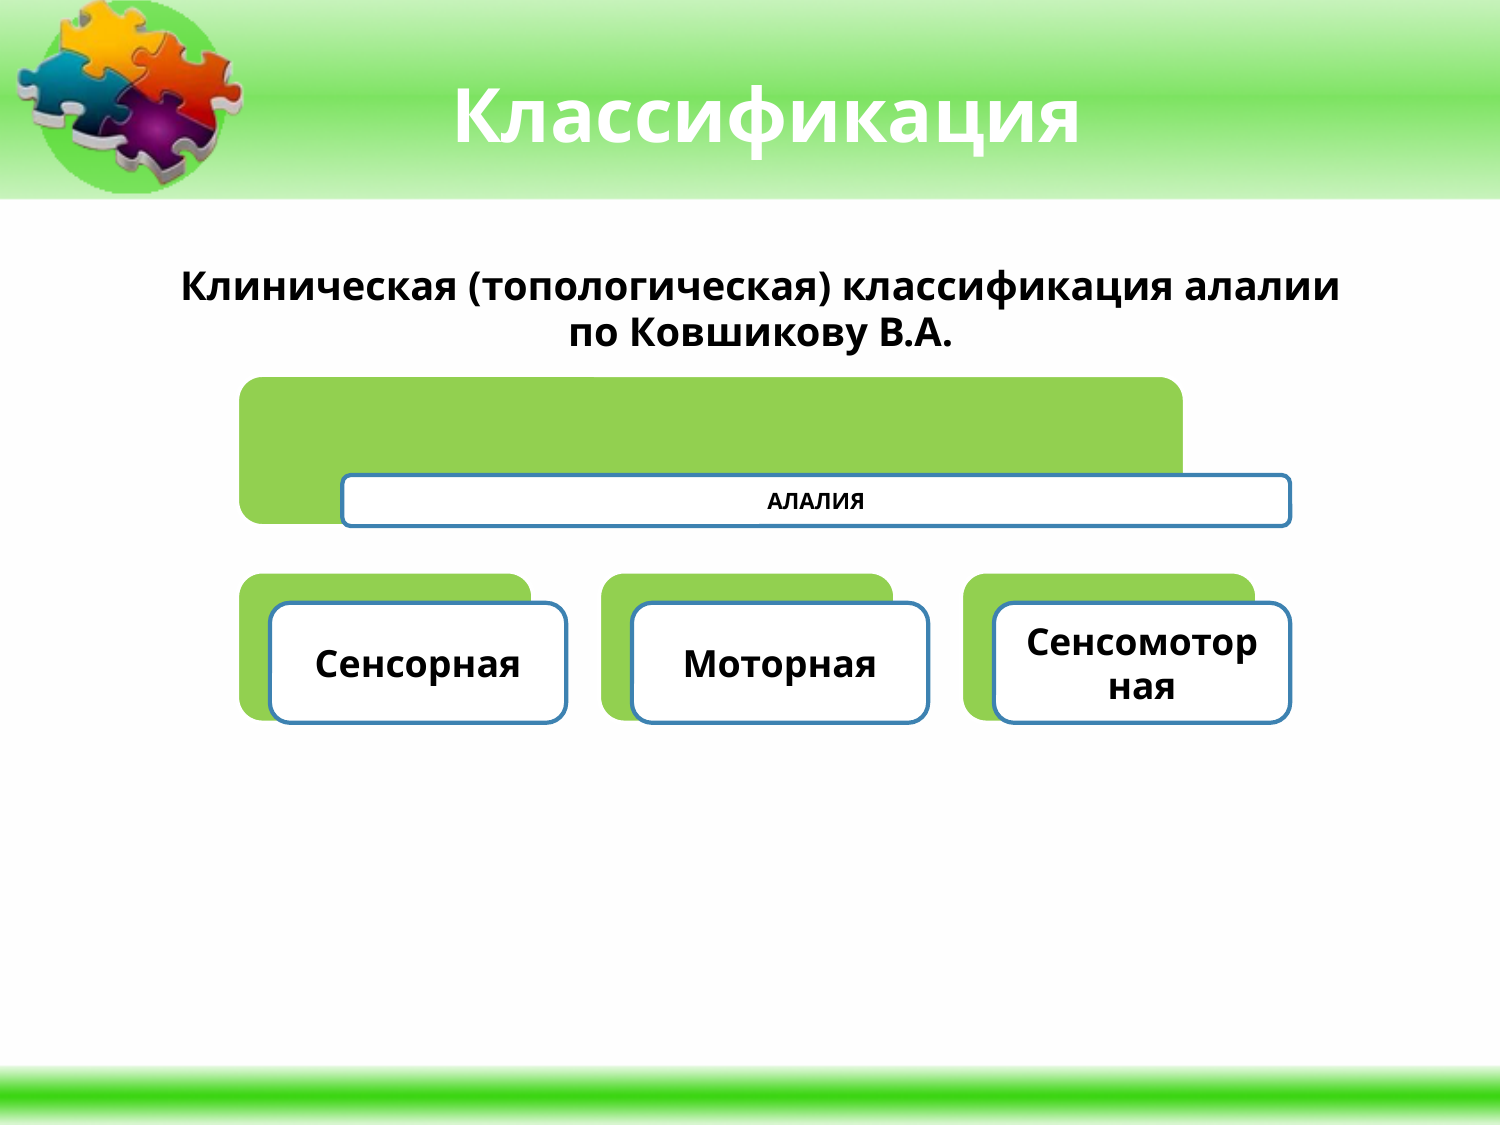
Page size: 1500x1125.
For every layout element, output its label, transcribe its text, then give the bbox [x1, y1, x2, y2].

list Клиническая (топологическая) классификация алалии по Ковшикову В.А. [75, 262, 1425, 364]
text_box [105, 374, 1423, 920]
title Классификация [375, 46, 1161, 178]
picture [0, 0, 1500, 1125]
